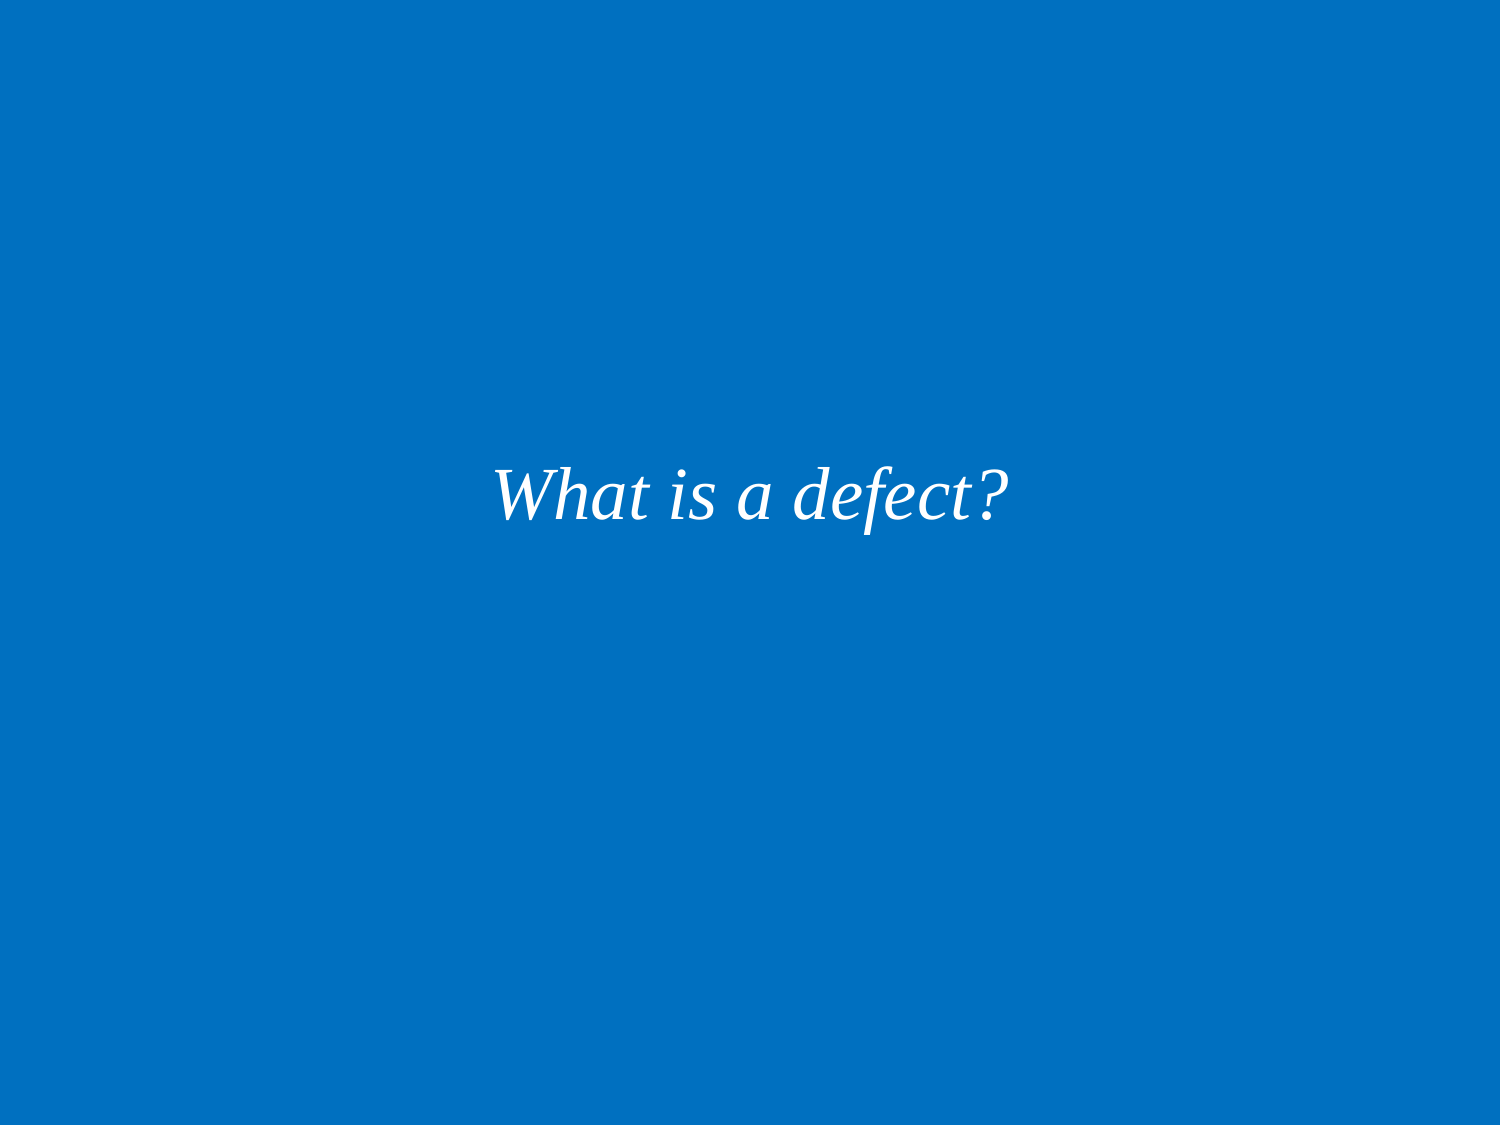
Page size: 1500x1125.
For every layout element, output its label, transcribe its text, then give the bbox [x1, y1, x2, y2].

text_box What is a defect? [0, 437, 1500, 543]
